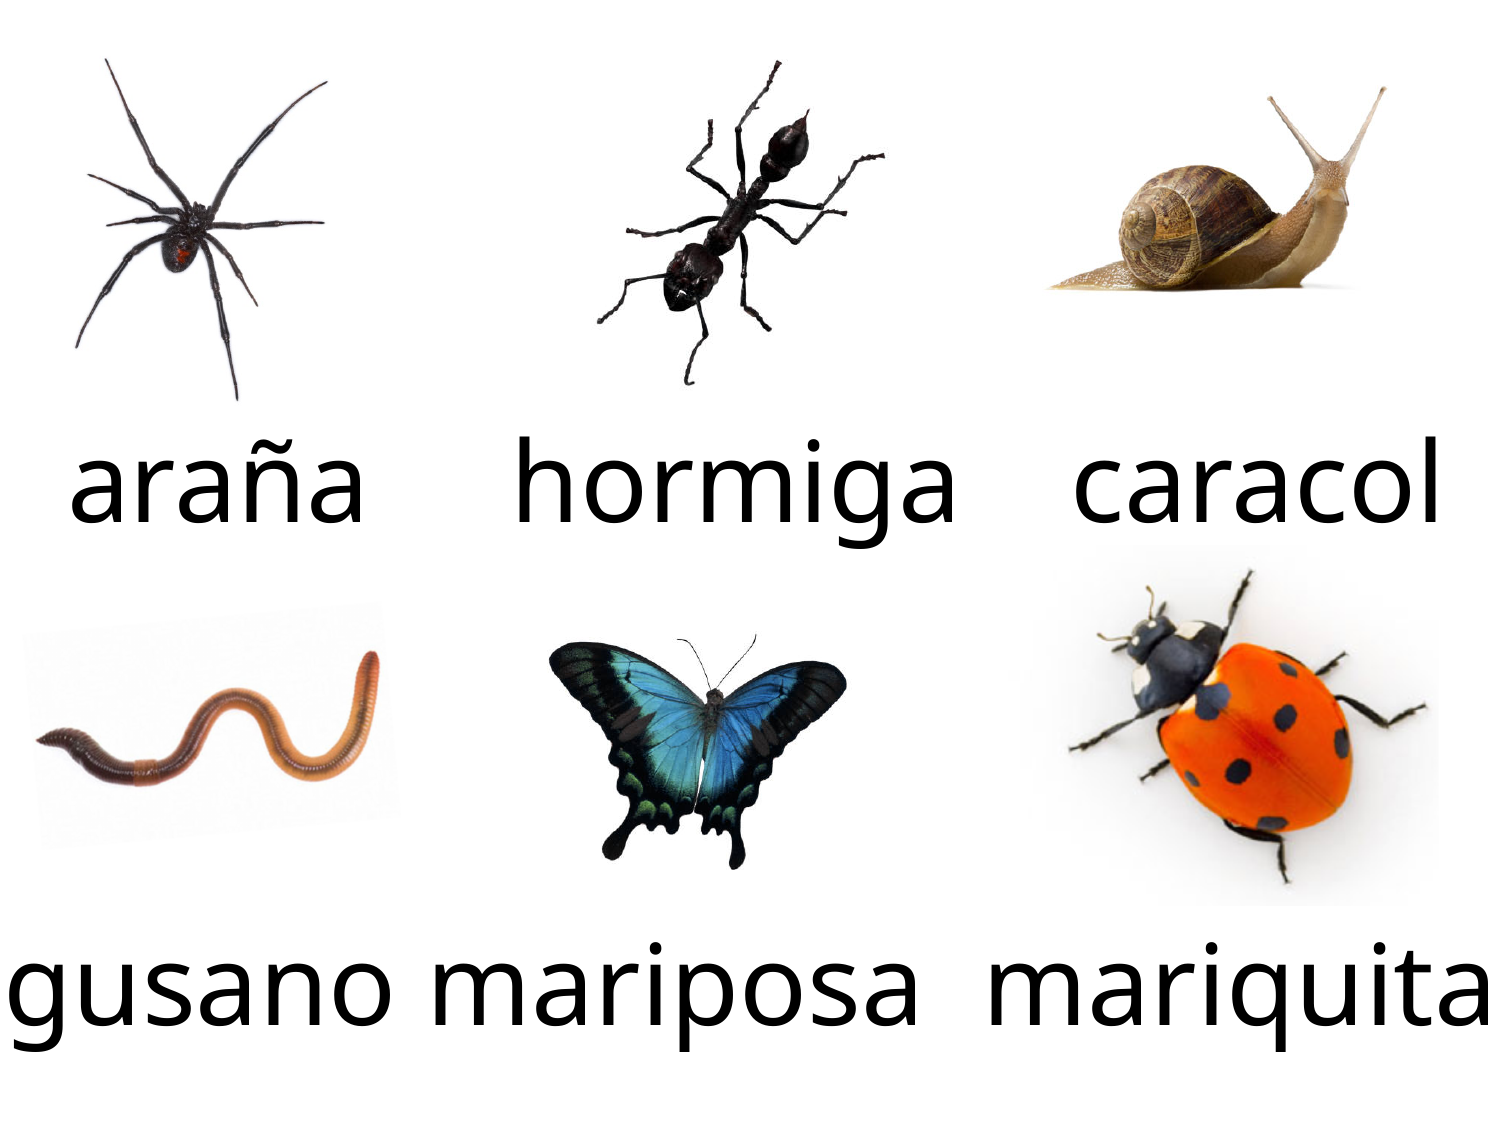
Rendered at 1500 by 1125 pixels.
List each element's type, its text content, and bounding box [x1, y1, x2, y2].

picture [513, 595, 884, 896]
text_box mariposa [395, 905, 950, 1056]
picture [1021, 77, 1412, 312]
picture [23, 602, 401, 849]
text_box araña [17, 402, 420, 552]
text_box hormiga [474, 402, 998, 552]
picture [502, 31, 1012, 486]
picture [64, 52, 335, 408]
text_box gusano [0, 905, 395, 1056]
text_box caracol [1033, 402, 1483, 552]
text_box mariquita [950, 905, 1500, 1056]
picture [1009, 509, 1438, 942]
